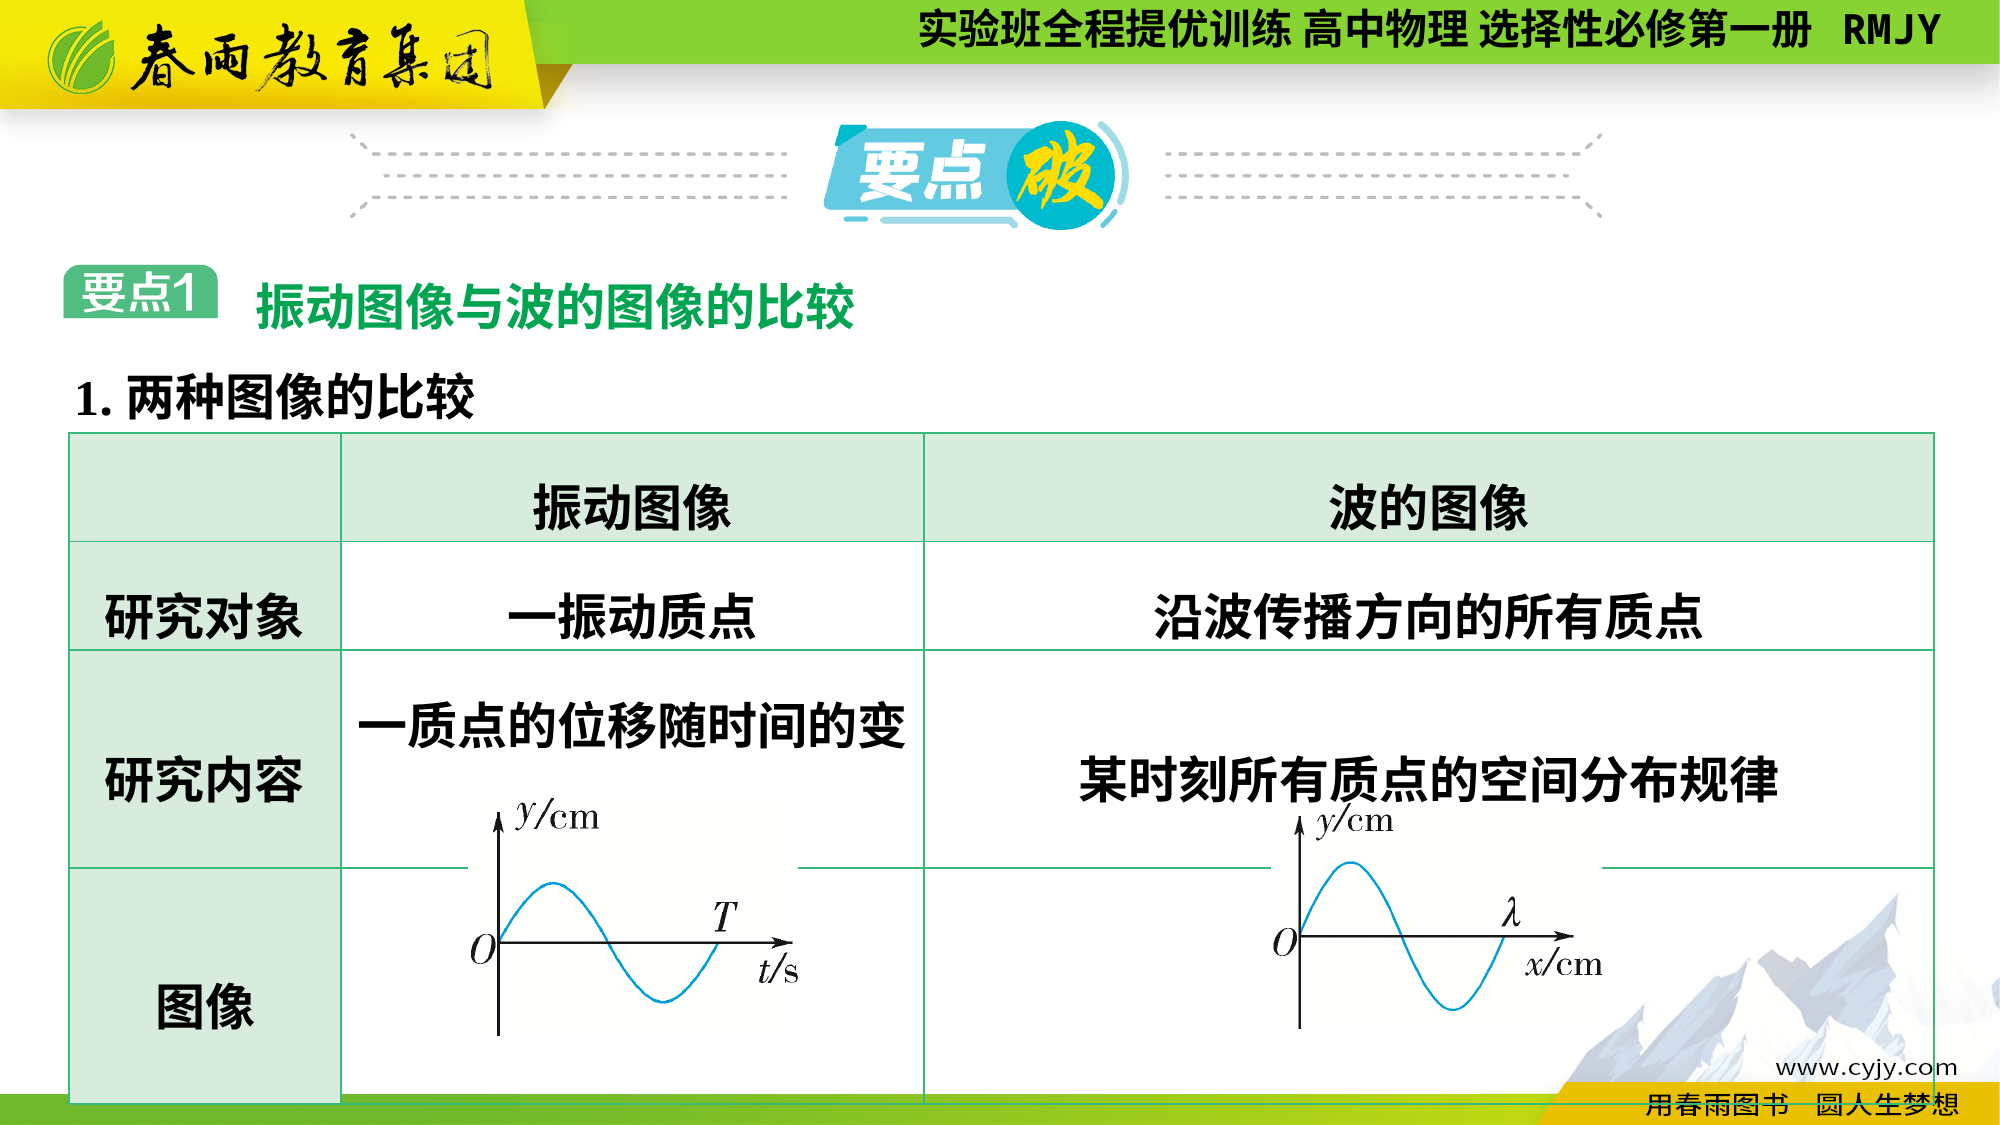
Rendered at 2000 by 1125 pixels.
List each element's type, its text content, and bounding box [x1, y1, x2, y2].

table_cell [342, 869, 923, 1103]
table_cell 沿波传播方向的所有质点 [925, 542, 1933, 649]
table_cell 研究内容 [70, 651, 340, 867]
table_cell [925, 869, 1933, 1103]
list 振动图像与波的图像的比较 1.两种图像的比较 [59, 238, 1944, 424]
table_header 振动图像 [342, 434, 923, 541]
table_cell 研究对象 [70, 542, 340, 649]
table_cell 某时刻所有质点的空间分布规律 [925, 651, 1933, 867]
table_cell 一振动质点 [342, 542, 923, 649]
table_cell 一质点的位移随时间的变化规律 [342, 651, 923, 867]
picture [0, 0, 2000, 1125]
table_cell 图像 [70, 869, 340, 1103]
table_header 波的图像 [925, 434, 1933, 541]
table_header [70, 434, 340, 541]
